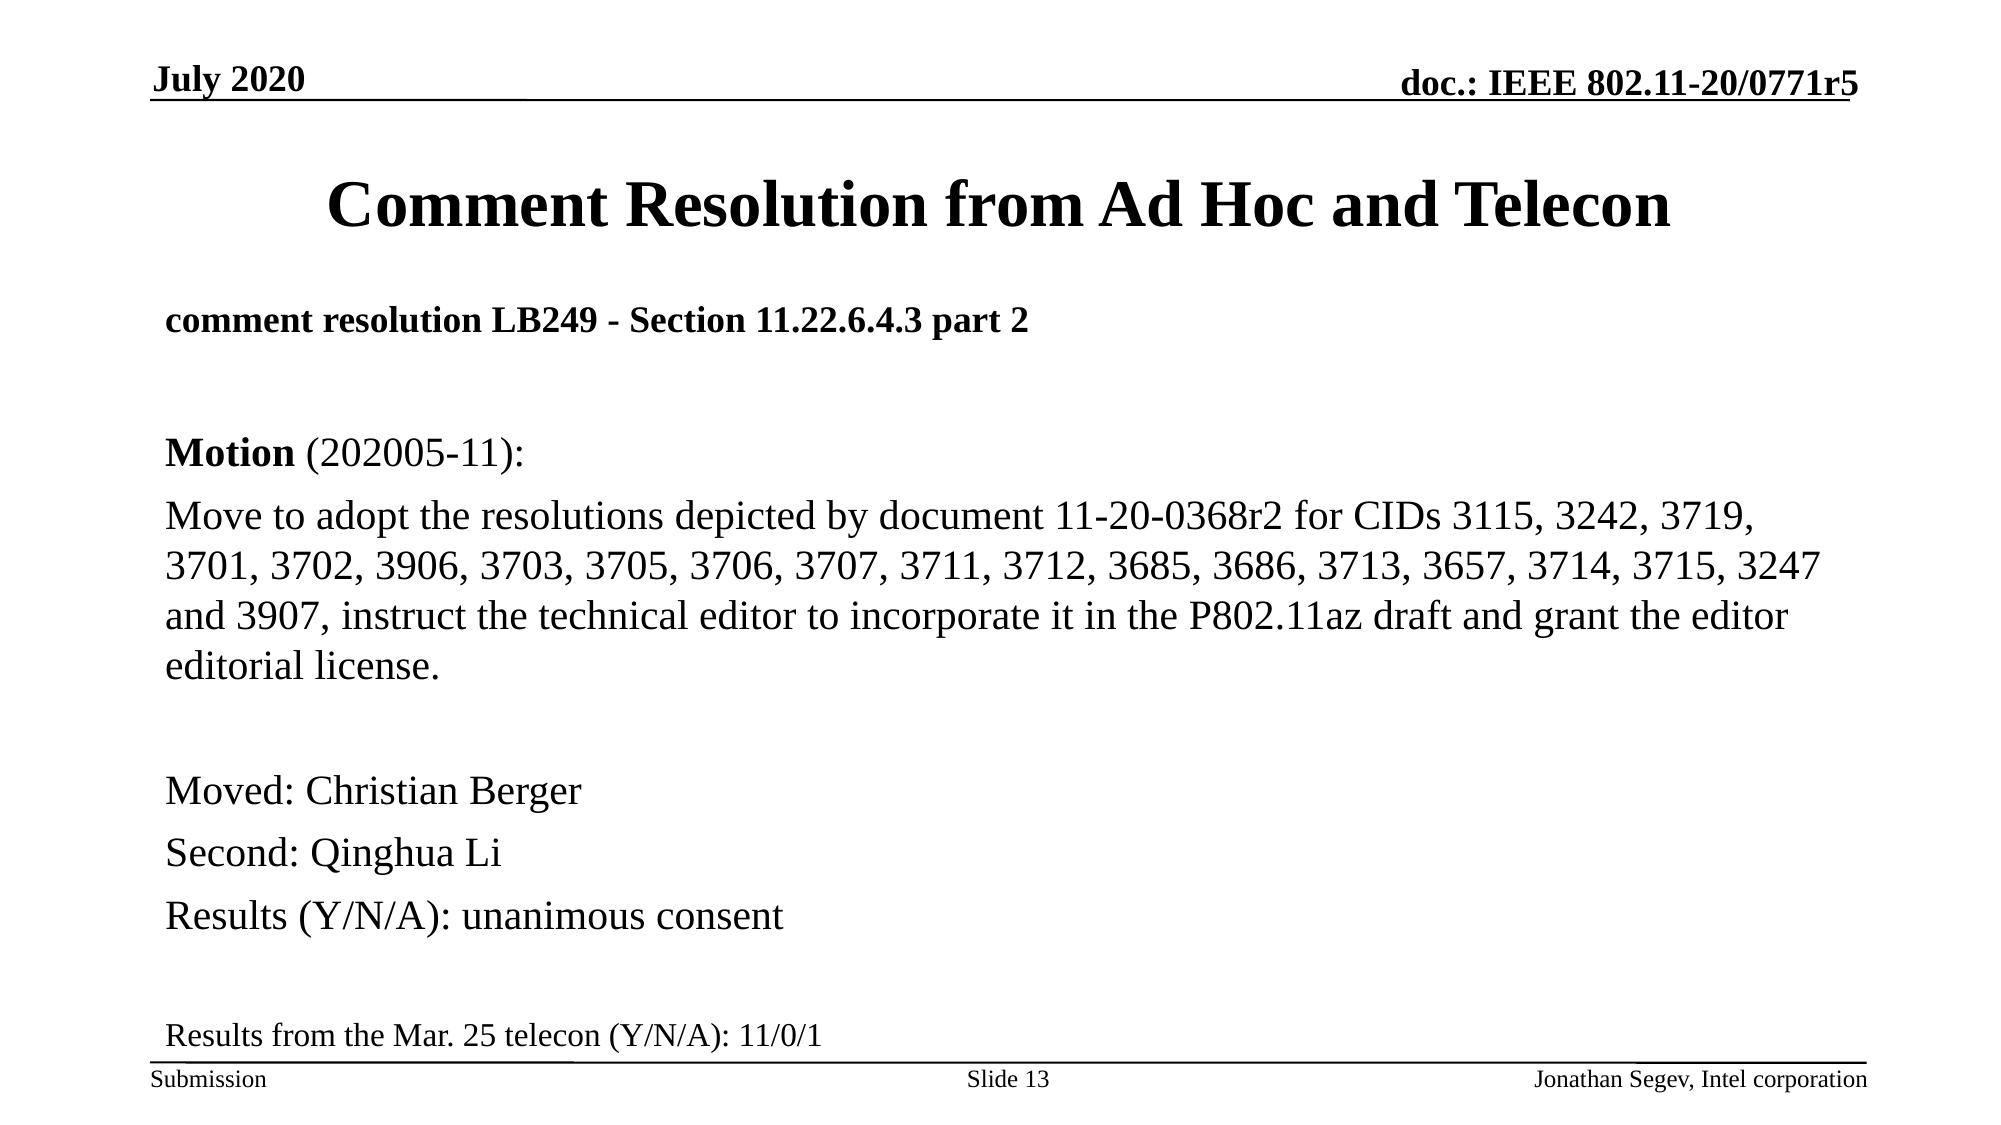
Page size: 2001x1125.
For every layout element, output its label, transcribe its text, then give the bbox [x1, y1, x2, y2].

footer Jonathan Segev, Intel corporation [1171, 1061, 1869, 1093]
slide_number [152, 54, 563, 100]
title Comment Resolution from Ad Hoc and Telecon [149, 112, 1850, 286]
list comment resolution LB249 - Section 11.22.6.4.3 part 2 Motion (202005-11): Move to adopt the resolutions depicted by document 11-20-0368r2 for CIDs 3115, 3242, 3719, 3701, 3702, 3906, 3703, 3705, 3706, 3707, 3711, 3712, 3685, 3686, 3713, 3657, 3714, 3715, 3247 and 3907, instruct the technical editor to incorporate it in the P802.11az draft and grant the editor editorial license. Moved: Christian Berger Second: Qinghua Li Results (Y/N/A): unanimous consent Results from the Mar. 25 telecon (Y/N/A): 11/0/1 [149, 286, 1850, 1000]
slide_number Slide 13 [950, 1061, 1067, 1123]
